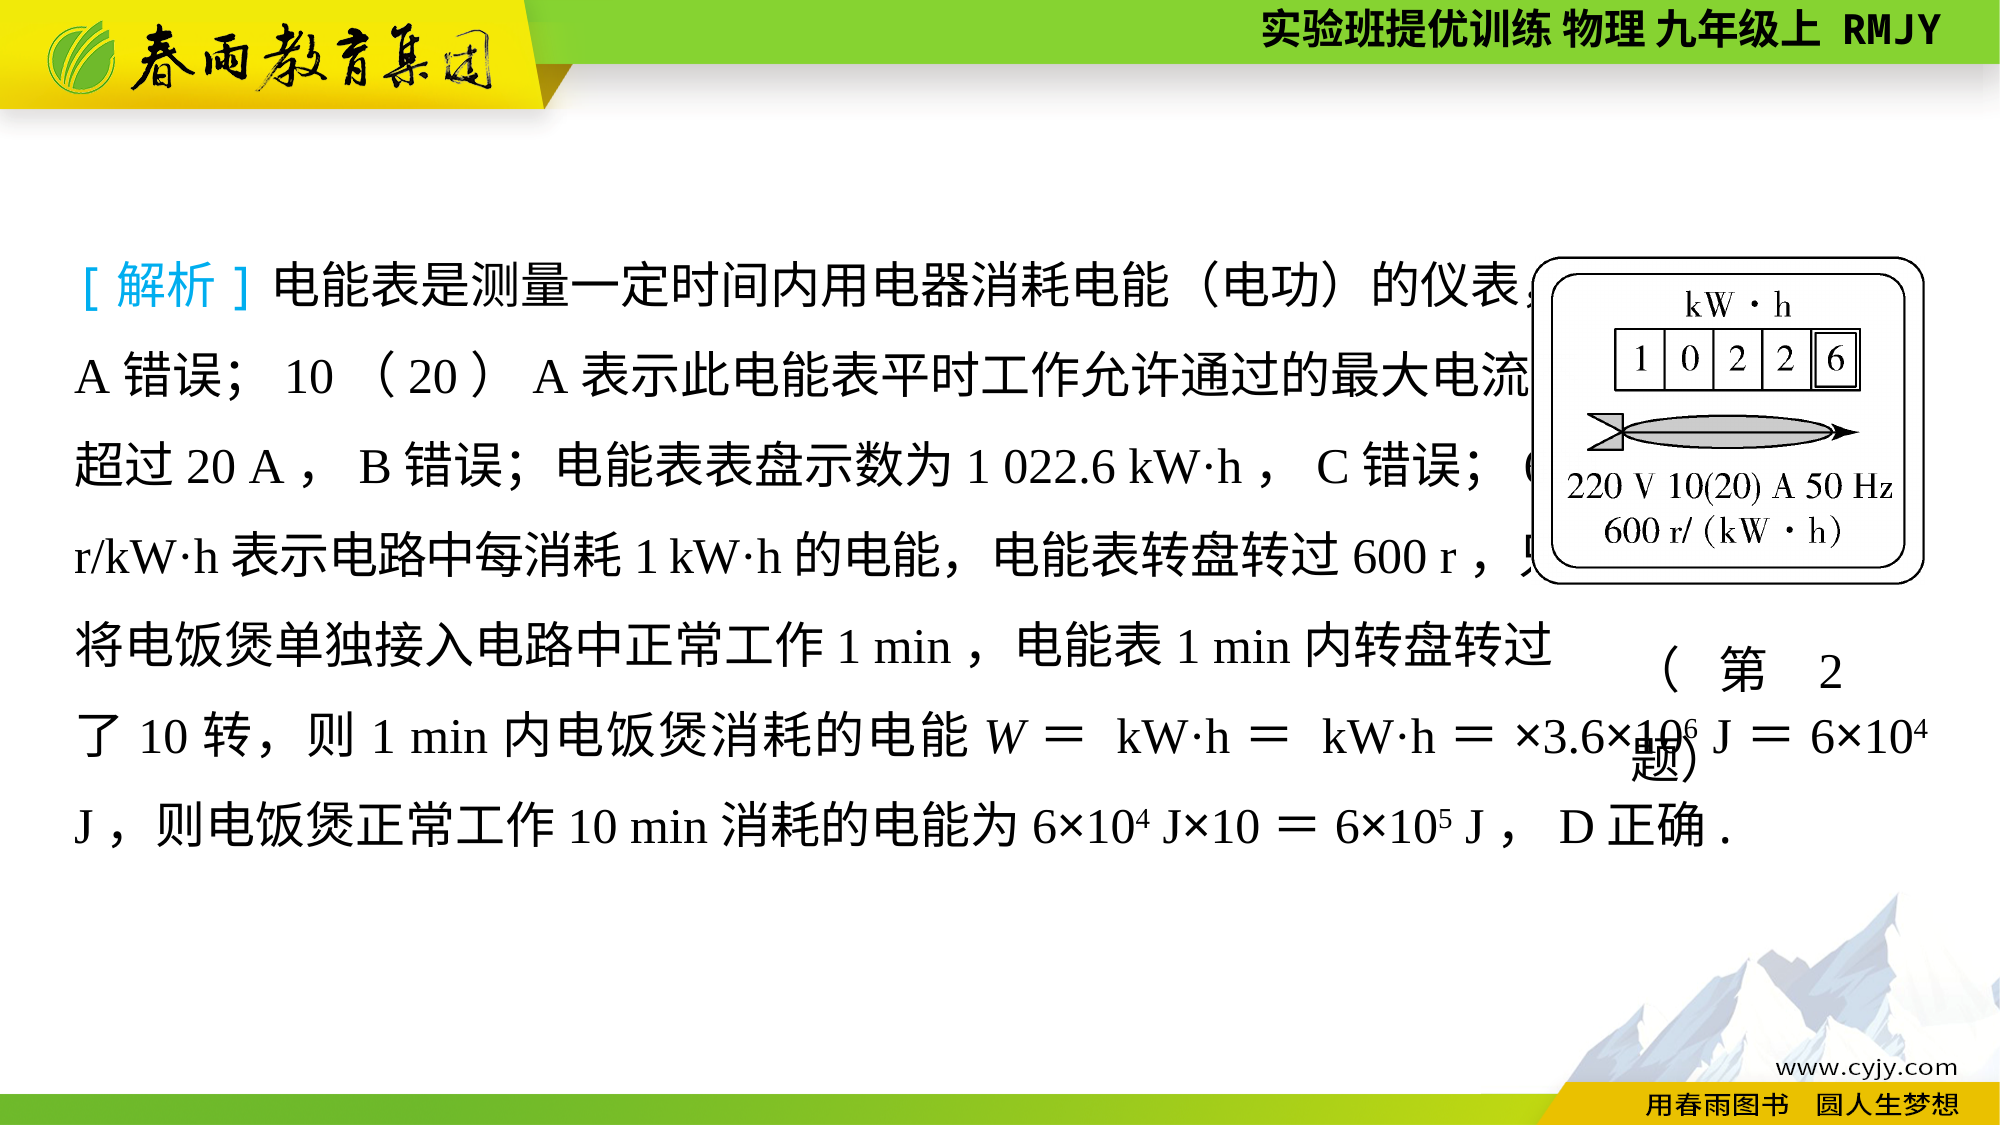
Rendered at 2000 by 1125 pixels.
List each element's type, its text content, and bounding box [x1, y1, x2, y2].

picture [0, 0, 2000, 1125]
text_box （第2题） [1615, 601, 1871, 706]
